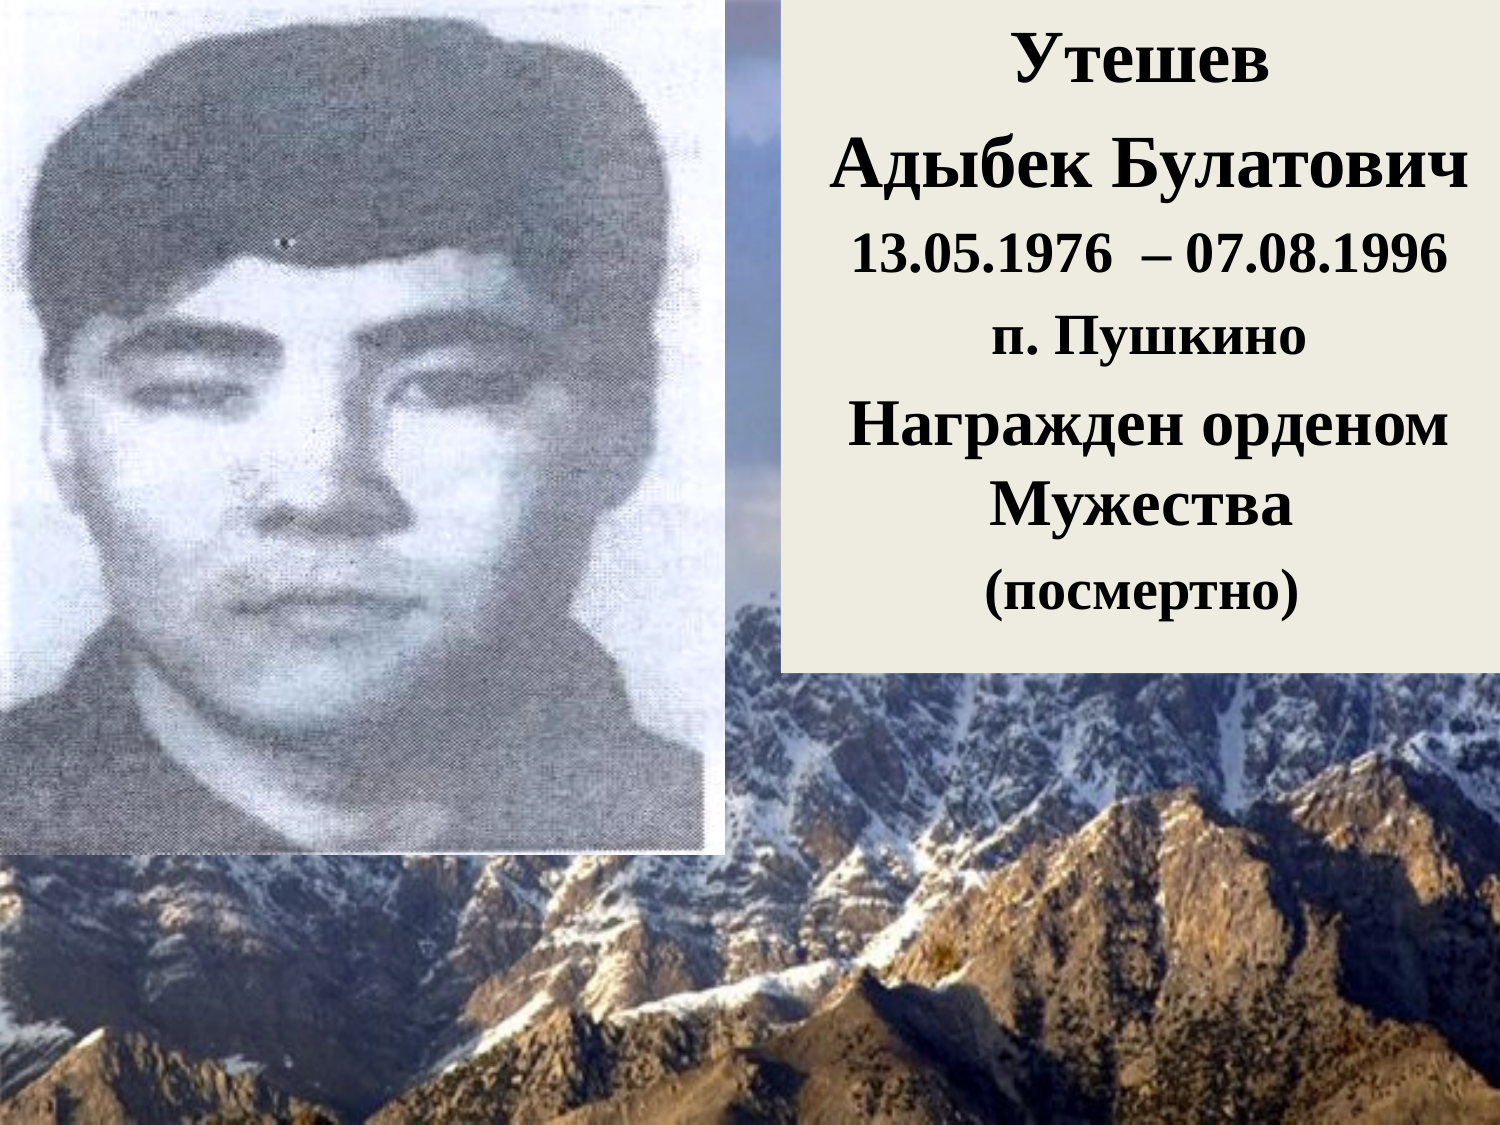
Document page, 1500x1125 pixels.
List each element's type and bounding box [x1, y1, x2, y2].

picture [0, 0, 1500, 1125]
list [0, 0, 725, 855]
